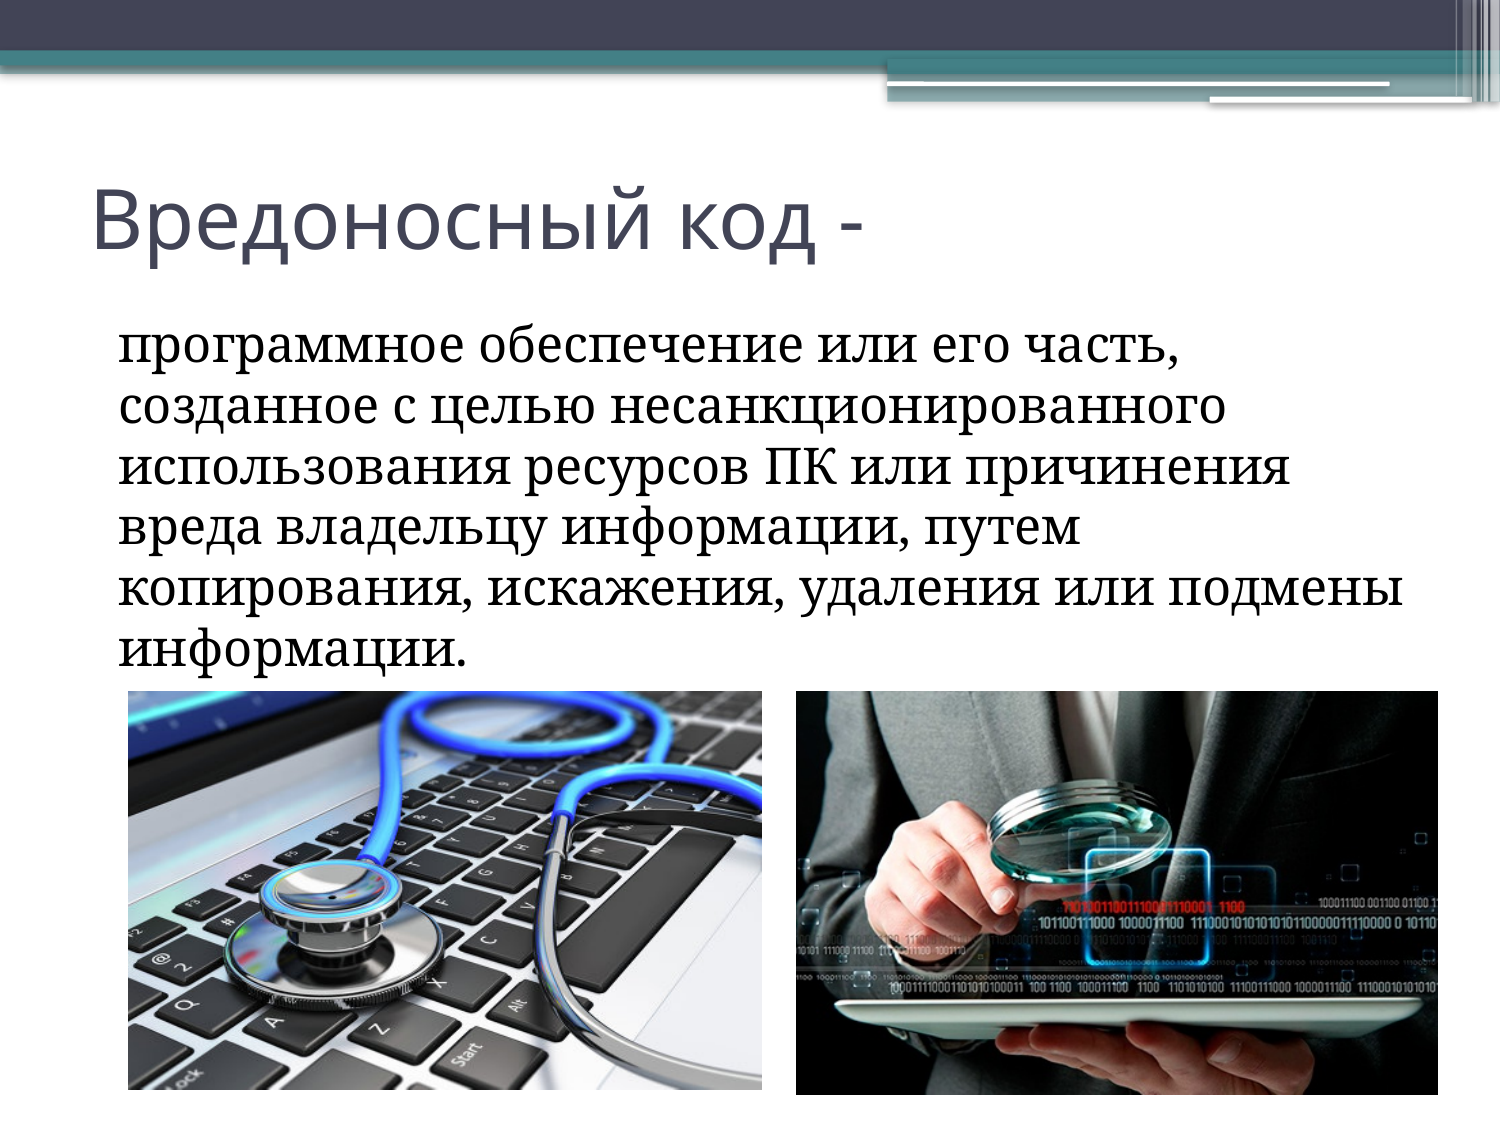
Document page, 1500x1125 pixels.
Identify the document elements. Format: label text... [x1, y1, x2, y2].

list программное обеспечение или его часть, созданное с целью несанкционированного использования ресурсов ПК или причинения вреда владельцу информации, путем копирования, искажения, удаления или подмены информации. [46, 304, 1430, 692]
title Вредоносный код - [75, 128, 1425, 304]
picture [796, 691, 1438, 1095]
picture [128, 691, 762, 1090]
